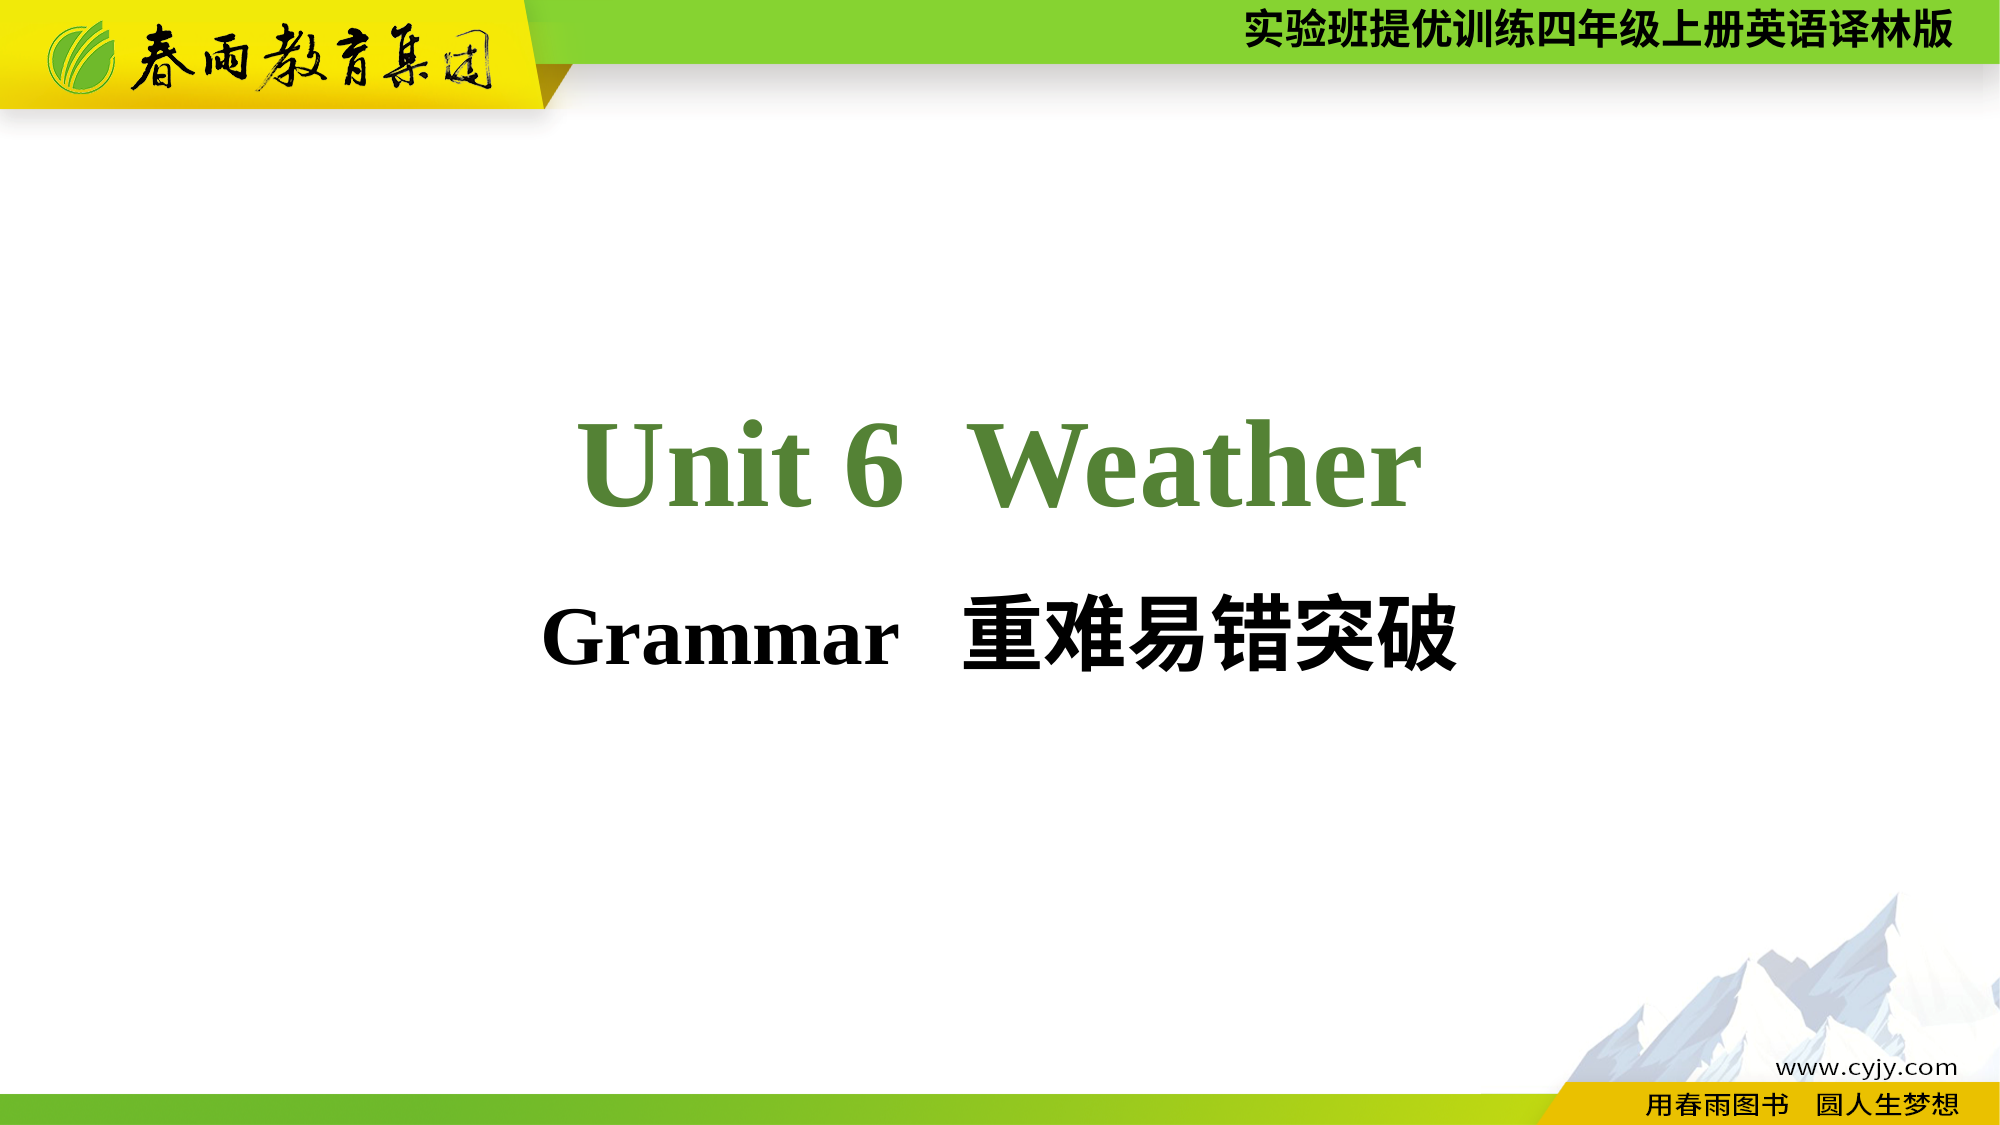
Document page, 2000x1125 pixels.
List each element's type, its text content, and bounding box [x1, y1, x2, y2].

text_box Unit 6 Weather Grammar 重难易错突破 [0, 298, 2000, 689]
picture [0, 0, 2000, 298]
picture [0, 689, 2000, 1125]
